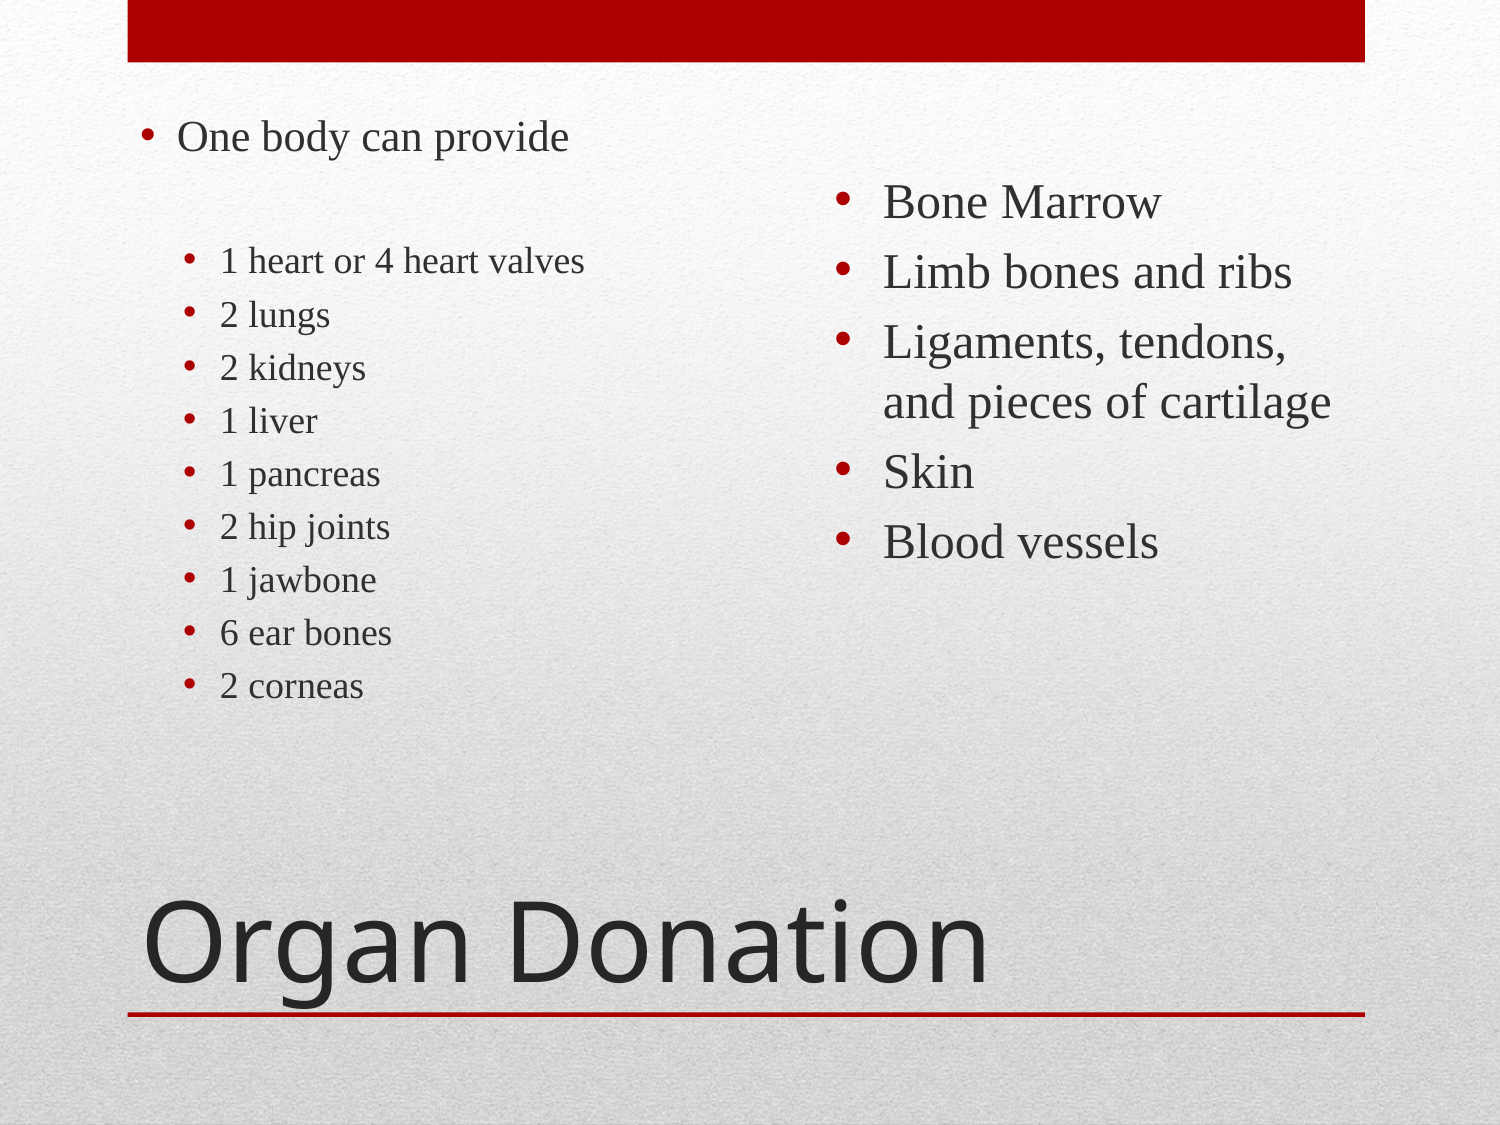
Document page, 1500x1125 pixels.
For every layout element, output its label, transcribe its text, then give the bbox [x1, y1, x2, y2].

list One body can provide 1 heart or 4 heart valves 2 lungs 2 kidneys 1 liver 1 pancreas 2 hip joints 1 jawbone 6 ear bones 2 corneas [125, 99, 725, 718]
list Bone Marrow Limb bones and ribs Ligaments, tendons, and pieces of cartilage Skin Blood vessels [762, 99, 1363, 718]
title Organ Donation [125, 750, 1238, 1013]
